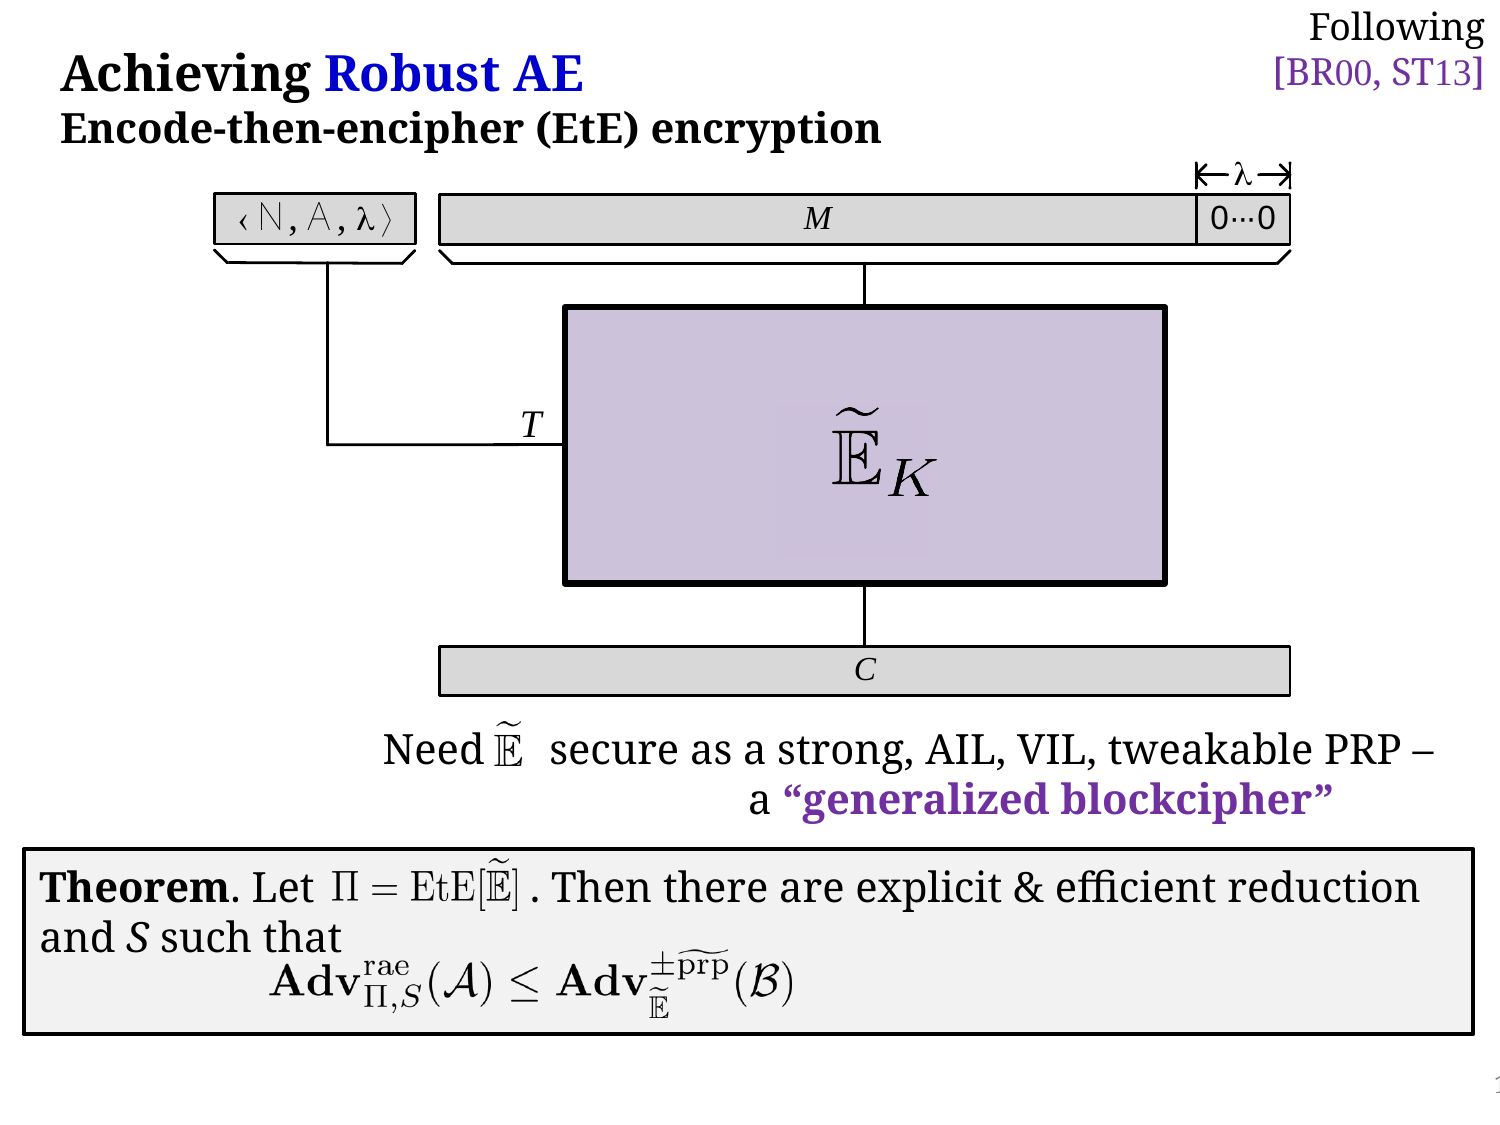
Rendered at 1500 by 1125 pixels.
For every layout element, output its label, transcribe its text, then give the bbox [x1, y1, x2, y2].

text_box Need secure as a strong, AIL, VIL, tweakable PRP – a “generalized blockcipher” [367, 715, 1478, 853]
picture [331, 857, 518, 912]
text_box [22, 847, 1475, 1036]
text_box Achieving Robust AE Encode-then-encipher (EtE) encryption [45, 34, 898, 159]
picture [209, 146, 1295, 701]
text_box Theorem. Let . Then there are explicit & efficient reduction and S such that [24, 853, 1500, 1045]
text_box Following [BR00, ST13] [965, 0, 1500, 161]
picture [494, 721, 523, 766]
picture [269, 949, 792, 1018]
